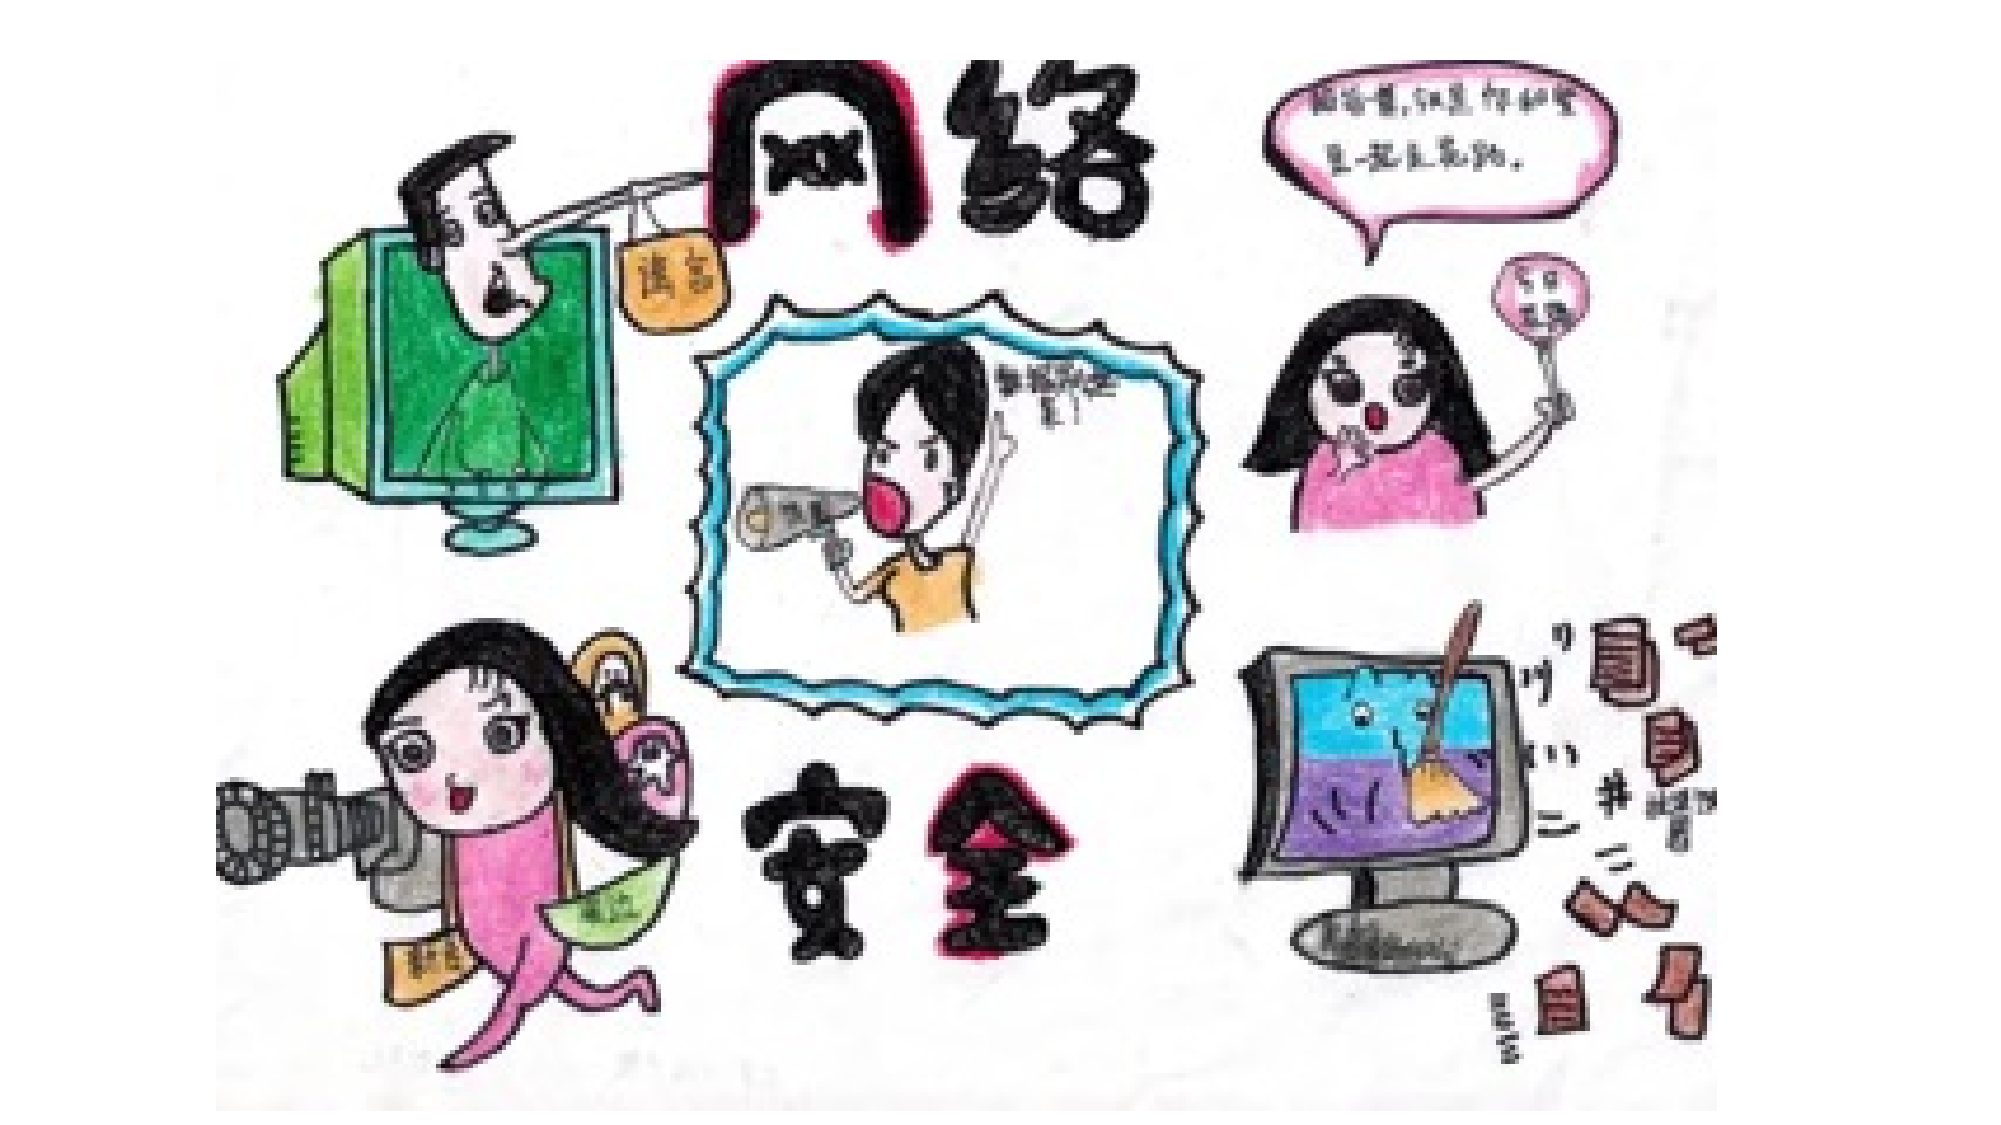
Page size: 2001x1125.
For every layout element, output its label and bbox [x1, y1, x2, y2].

picture [216, 60, 1717, 1111]
